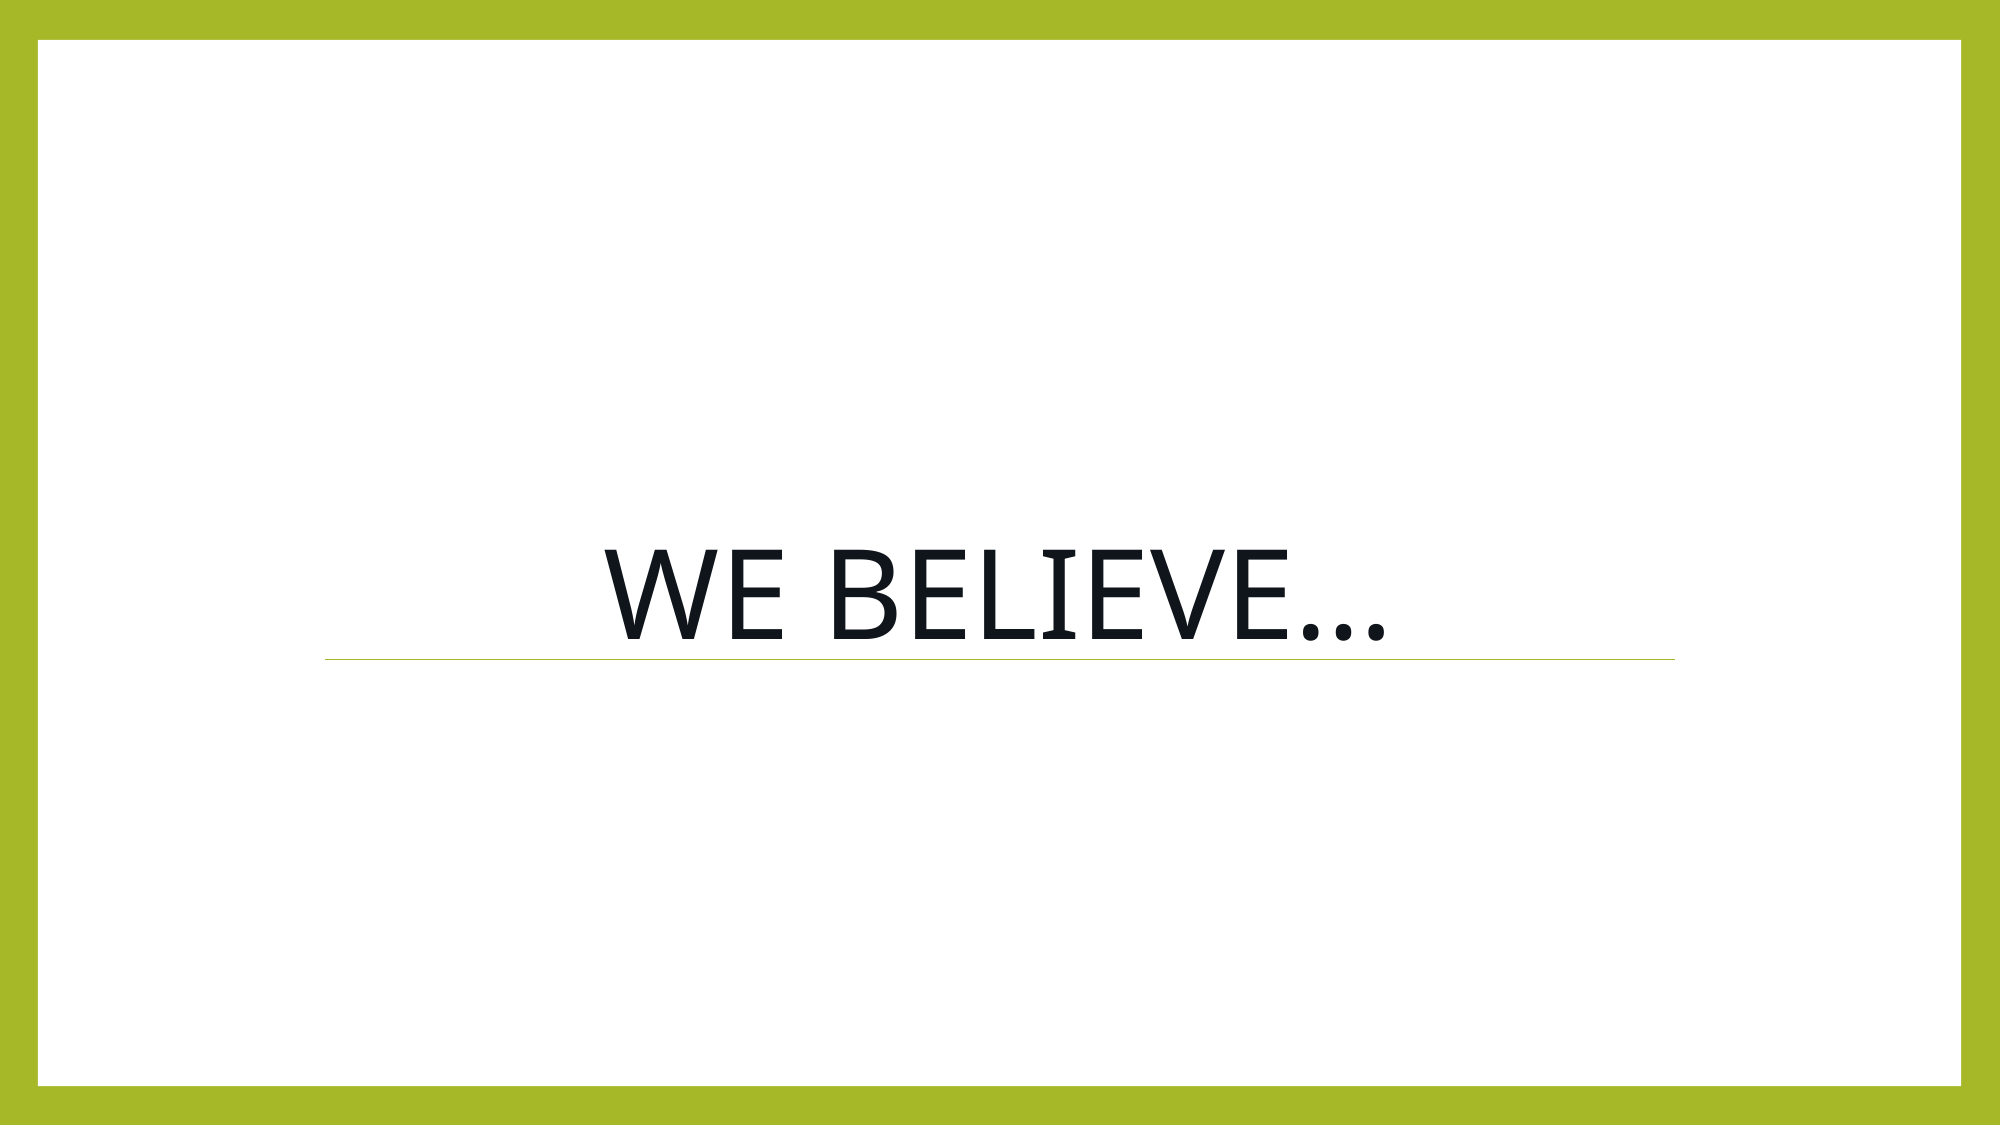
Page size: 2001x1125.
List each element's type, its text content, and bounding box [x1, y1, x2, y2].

title We Believe… [181, 192, 1817, 673]
